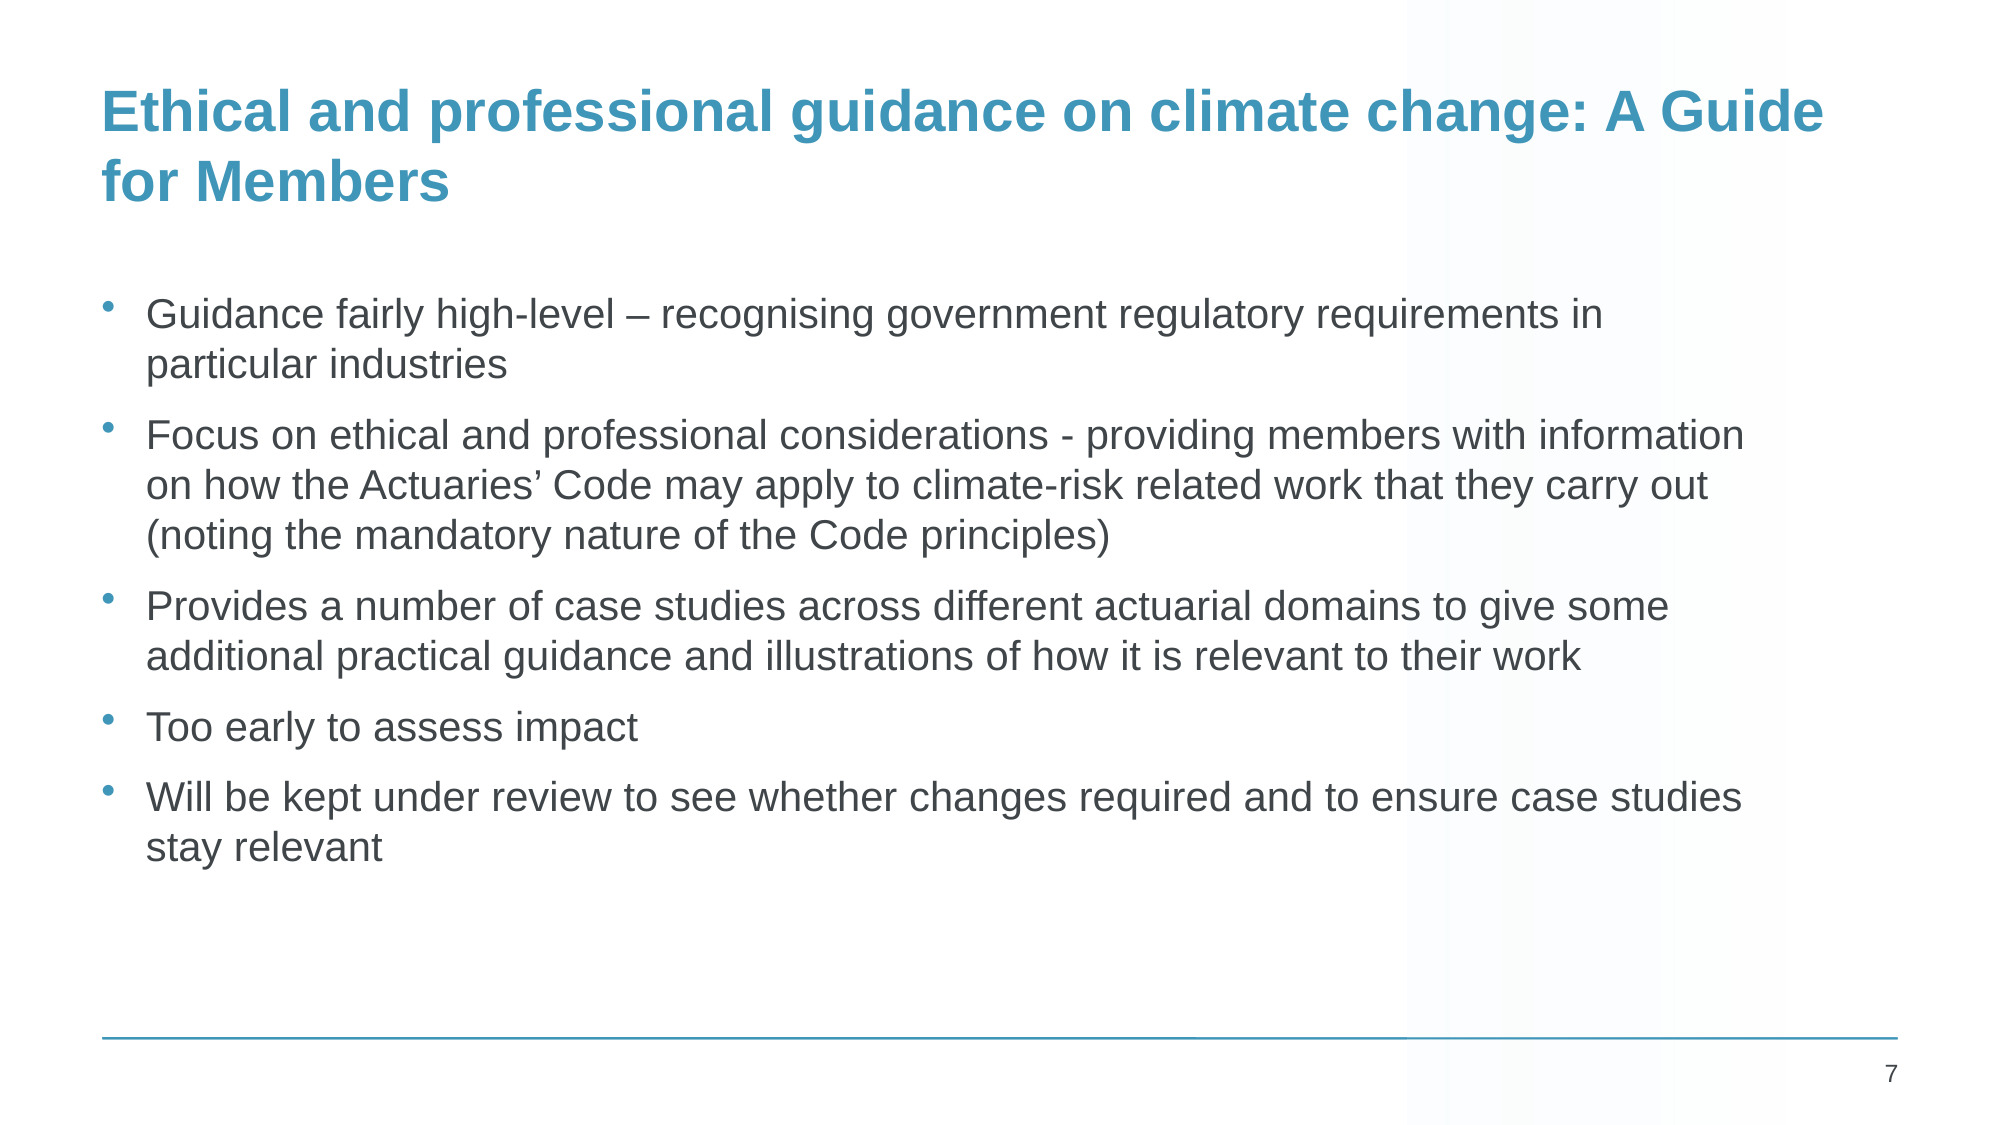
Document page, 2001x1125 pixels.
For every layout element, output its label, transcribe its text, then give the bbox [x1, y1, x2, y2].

slide_number 7 [1771, 1050, 1914, 1106]
title Ethical and professional guidance on climate change: A Guide for Members [86, 66, 1914, 221]
list Guidance fairly high-level – recognising government regulatory requirements in particular industries Focus on ethical and professional considerations - providing members with information on how the Actuaries’ Code may apply to climate-risk related work that they carry out (noting the mandatory nature of the Code principles) Provides a number of case studies across different actuarial domains to give some additional practical guidance and illustrations of how it is relevant to their work Too early to assess impact Will be kept under review to see whether changes required and to ensure case studies stay relevant [86, 279, 1764, 1018]
